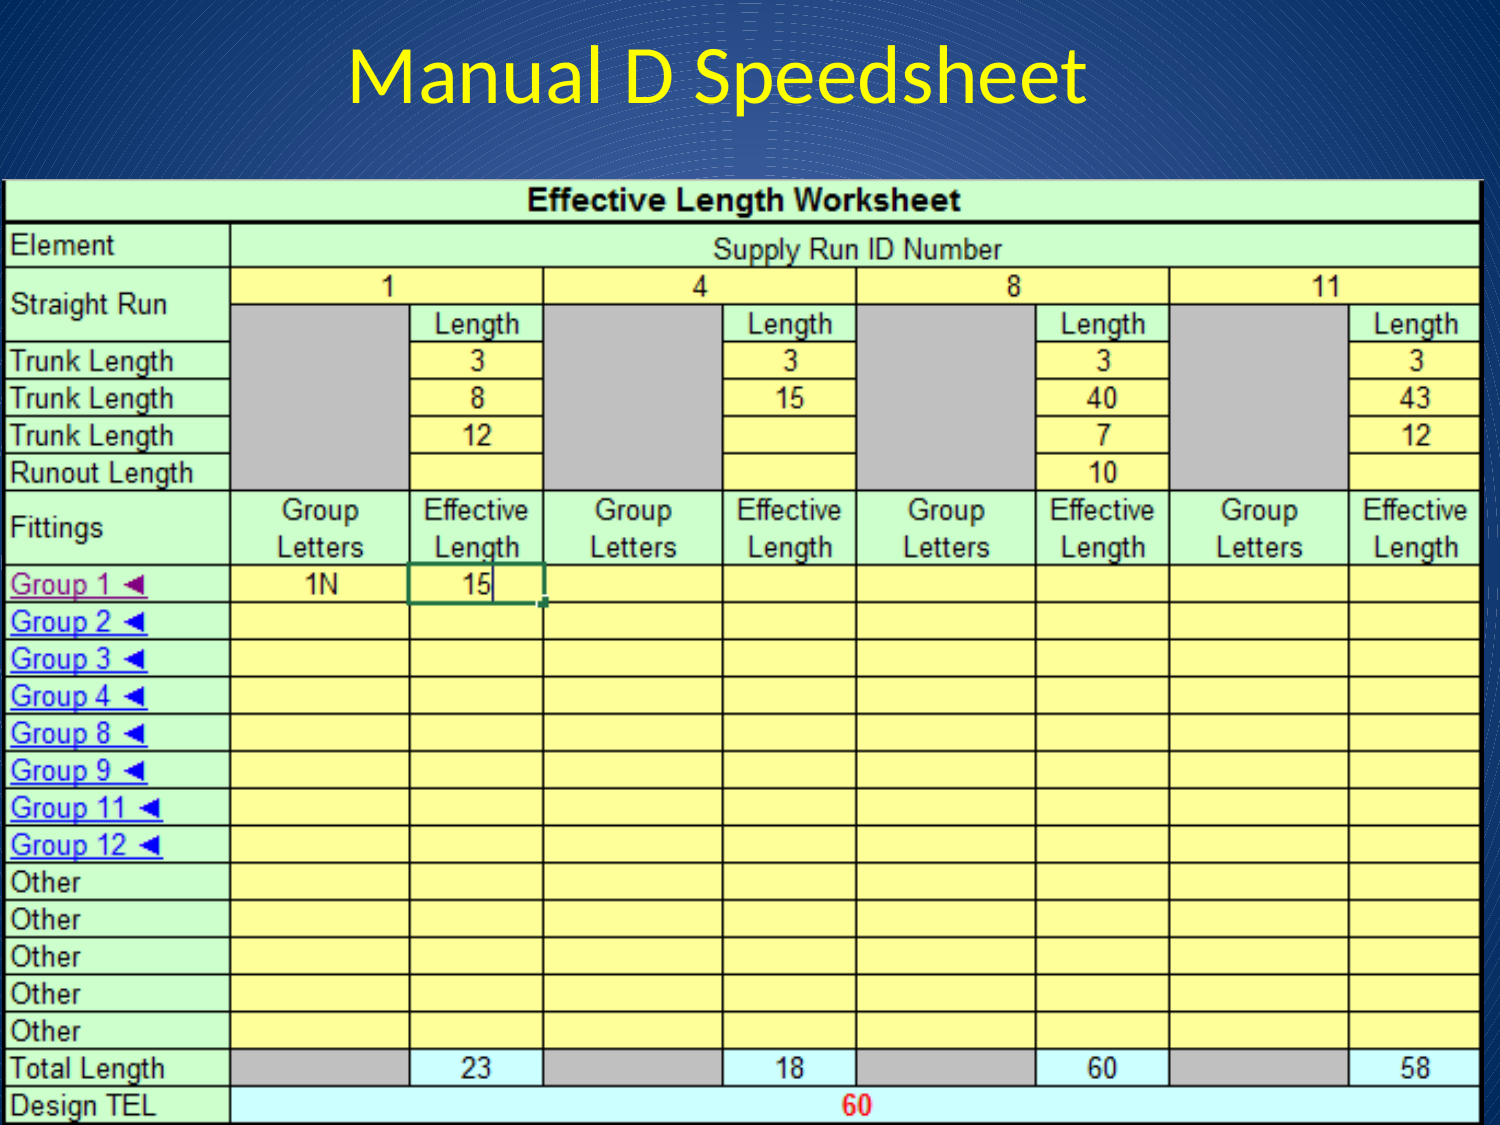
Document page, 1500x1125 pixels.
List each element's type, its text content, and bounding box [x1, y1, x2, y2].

text_box Manual D Speedsheet [331, 12, 1104, 128]
picture [2, 179, 1485, 1125]
